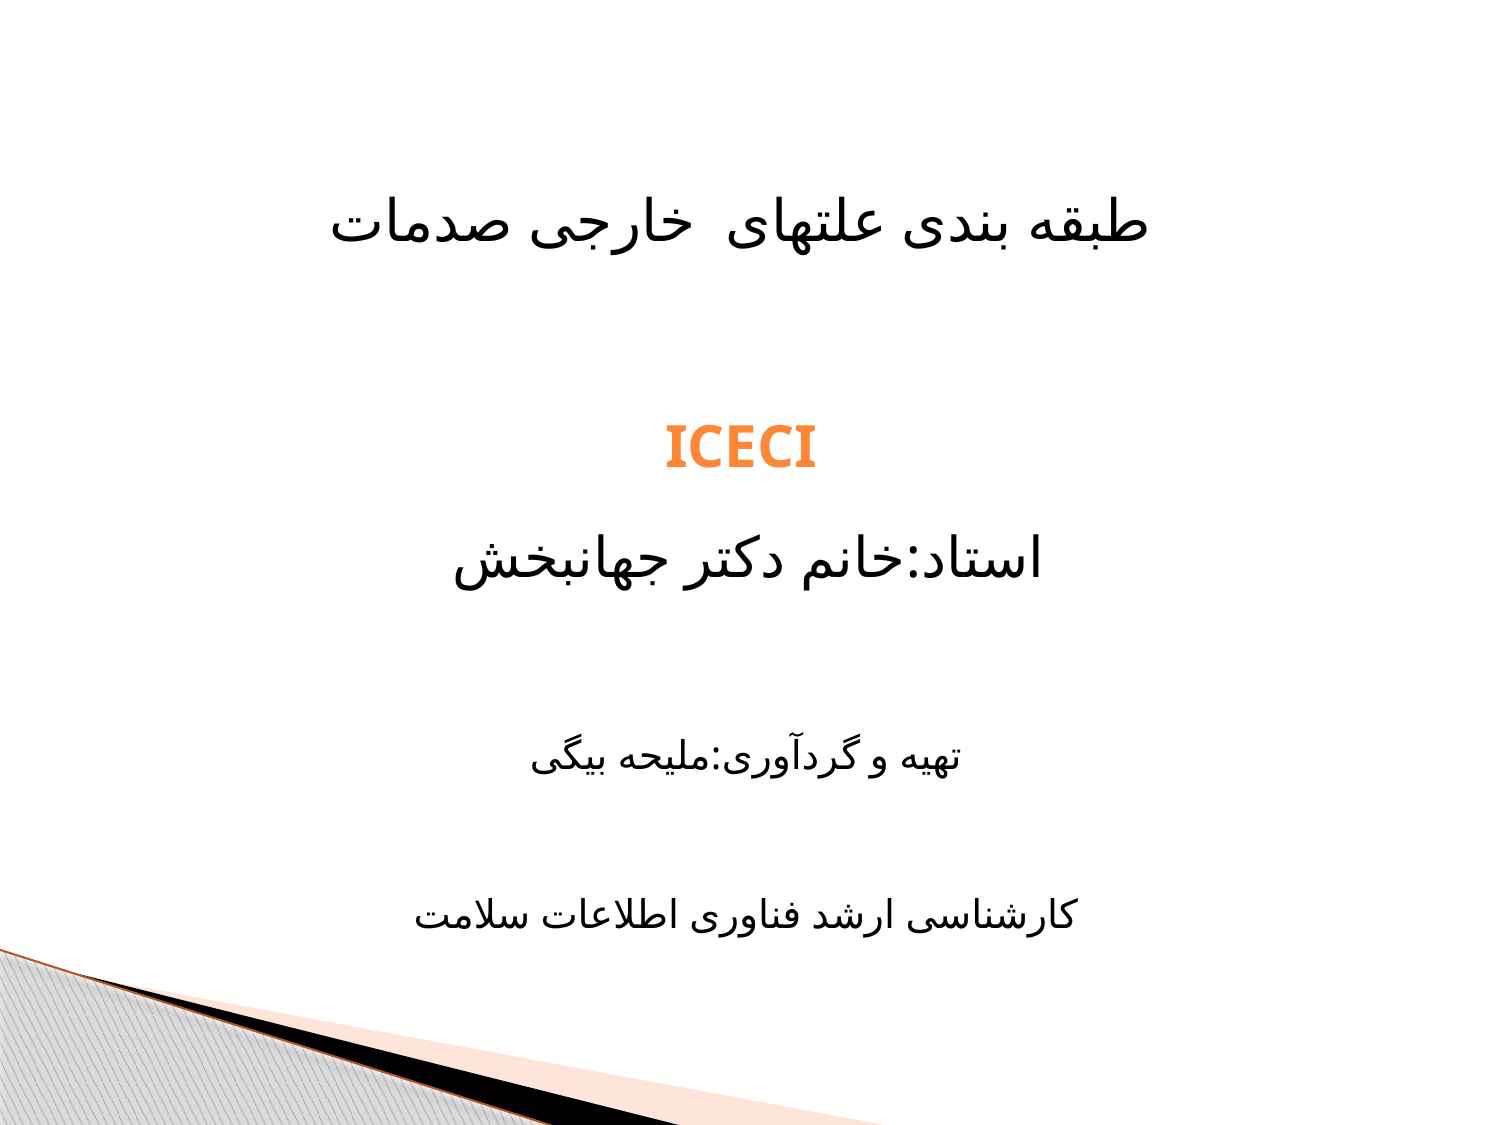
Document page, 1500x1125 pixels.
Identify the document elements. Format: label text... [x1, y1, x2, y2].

list طبقه بندی علتهای خارجی صدمات ICECI استاد:خانم دکتر جهانبخش تهیه و گردآوری:ملیحه بیگی کارشناسی ارشد فناوری اطلاعات سلامت [75, 140, 1425, 986]
